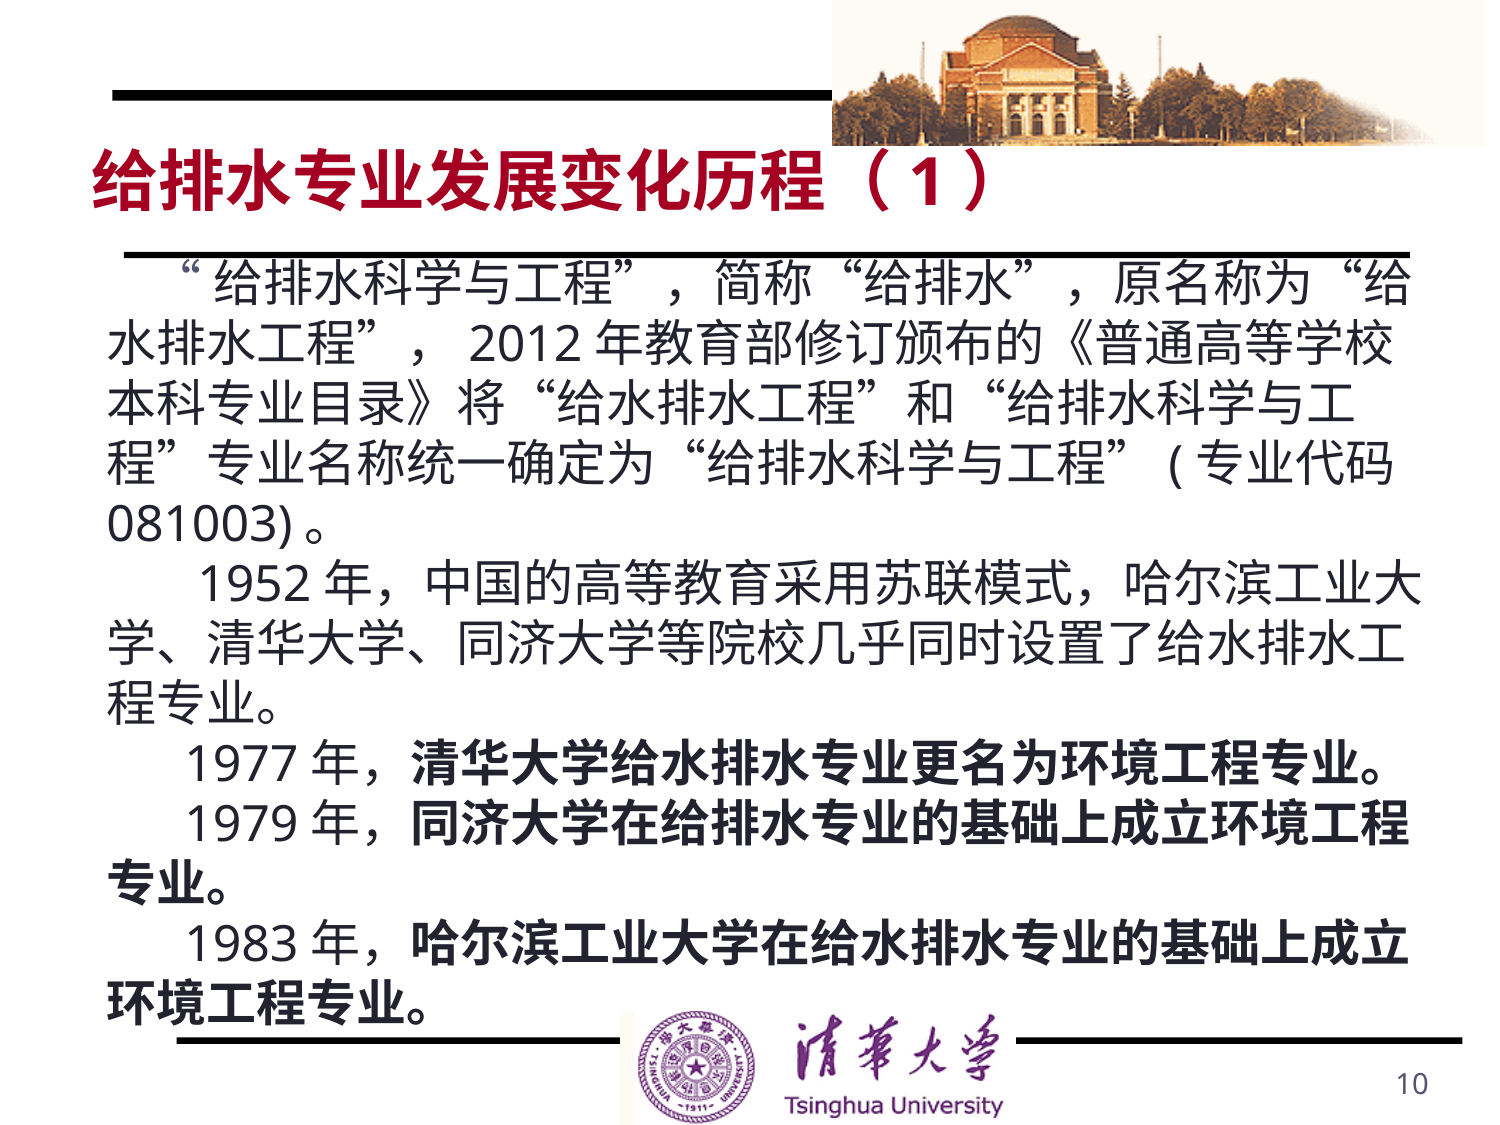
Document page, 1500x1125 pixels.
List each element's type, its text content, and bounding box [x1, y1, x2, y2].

text_box “给排水科学与工程”，简称“给排水”，原名称为“给水排水工程”，2012年教育部修订颁布的《普通高等学校本科专业目录》将“给水排水工程”和“给排水科学与工程”专业名称统一确定为“给排水科学与工程”(专业代码081003)。 1952年，中国的高等教育采用苏联模式，哈尔滨工业大学、清华大学、同济大学等院校几乎同时设置了给水排水工程专业。 1977年，清华大学给水排水专业更名为环境工程专业。 1979年，同济大学在给排水专业的基础上成立环境工程专业。 1983年，哈尔滨工业大学在给水排水专业的基础上成立环境工程专业。 [91, 244, 1450, 1039]
title 给排水专业发展变化历程（1） [76, 113, 1428, 245]
picture [832, 0, 1485, 146]
picture [620, 1039, 1016, 1125]
